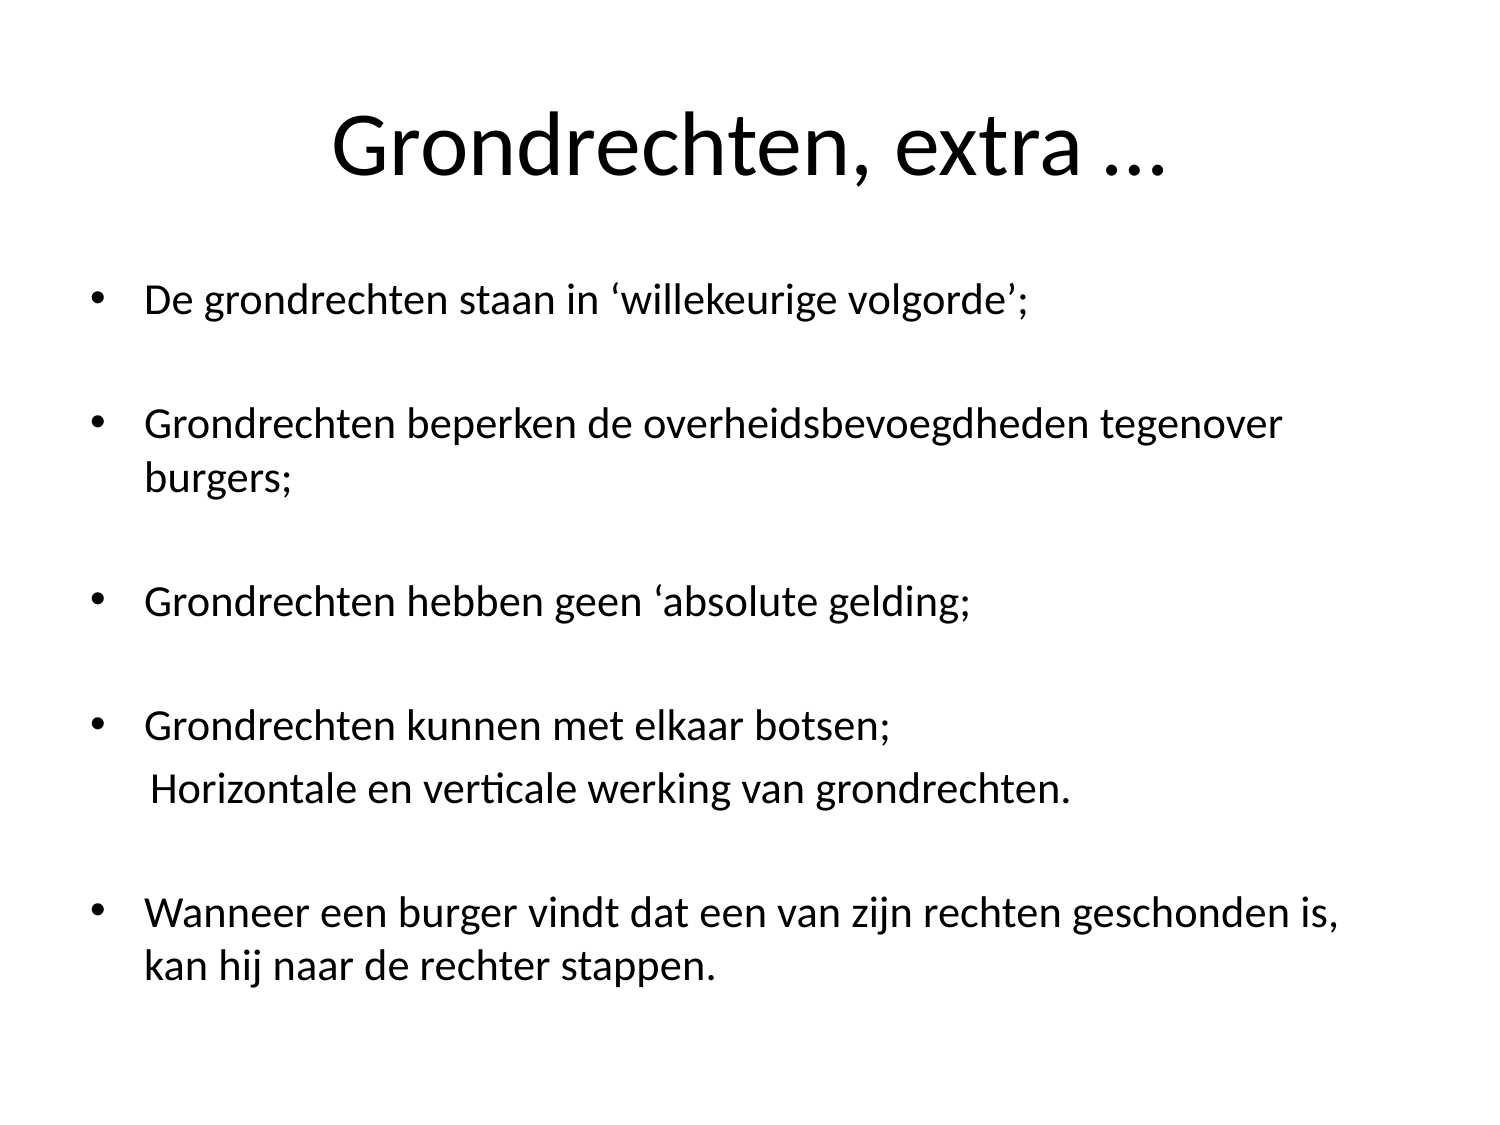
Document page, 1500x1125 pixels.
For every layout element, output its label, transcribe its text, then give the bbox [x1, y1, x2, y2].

list De grondrechten staan in ‘willekeurige volgorde’; Grondrechten beperken de overheidsbevoegdheden tegenover burgers; Grondrechten hebben geen ‘absolute gelding; Grondrechten kunnen met elkaar botsen; Horizontale en verticale werking van grondrechten. Wanneer een burger vindt dat een van zijn rechten geschonden is, kan hij naar de rechter stappen. [75, 262, 1425, 1005]
title Grondrechten, extra … [75, 45, 1425, 233]
